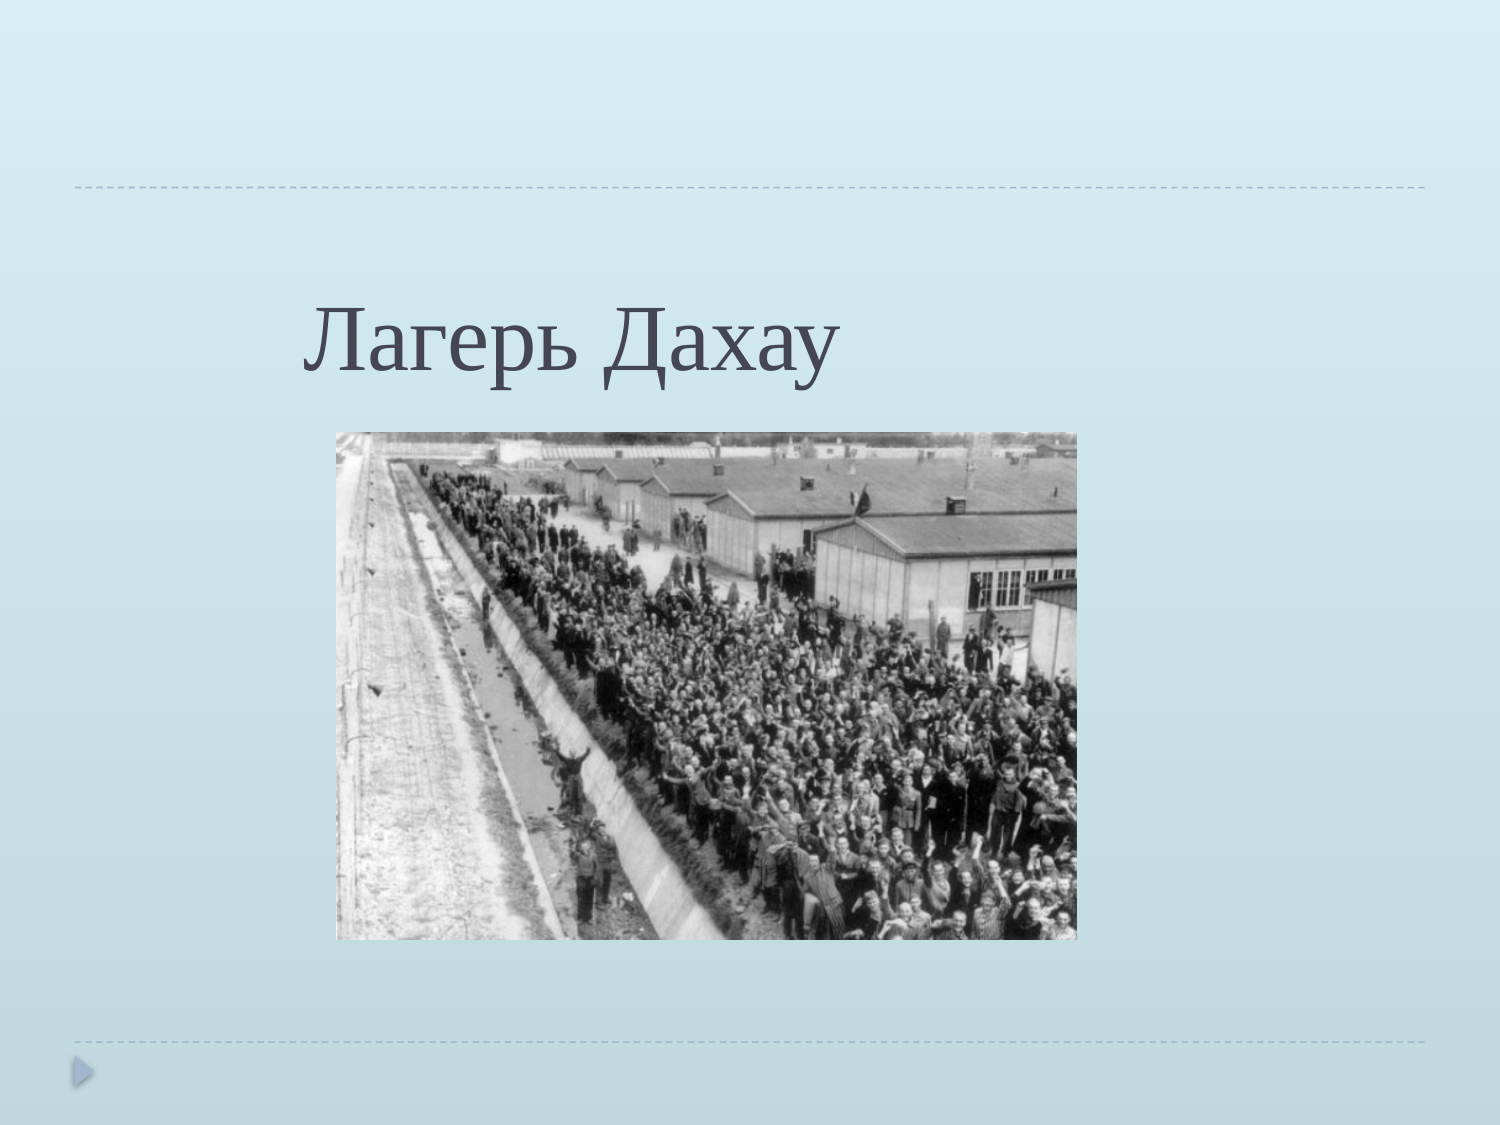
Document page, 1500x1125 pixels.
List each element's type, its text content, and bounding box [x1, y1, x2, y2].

title Лагерь Дахау [75, 267, 1425, 398]
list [336, 432, 1078, 941]
